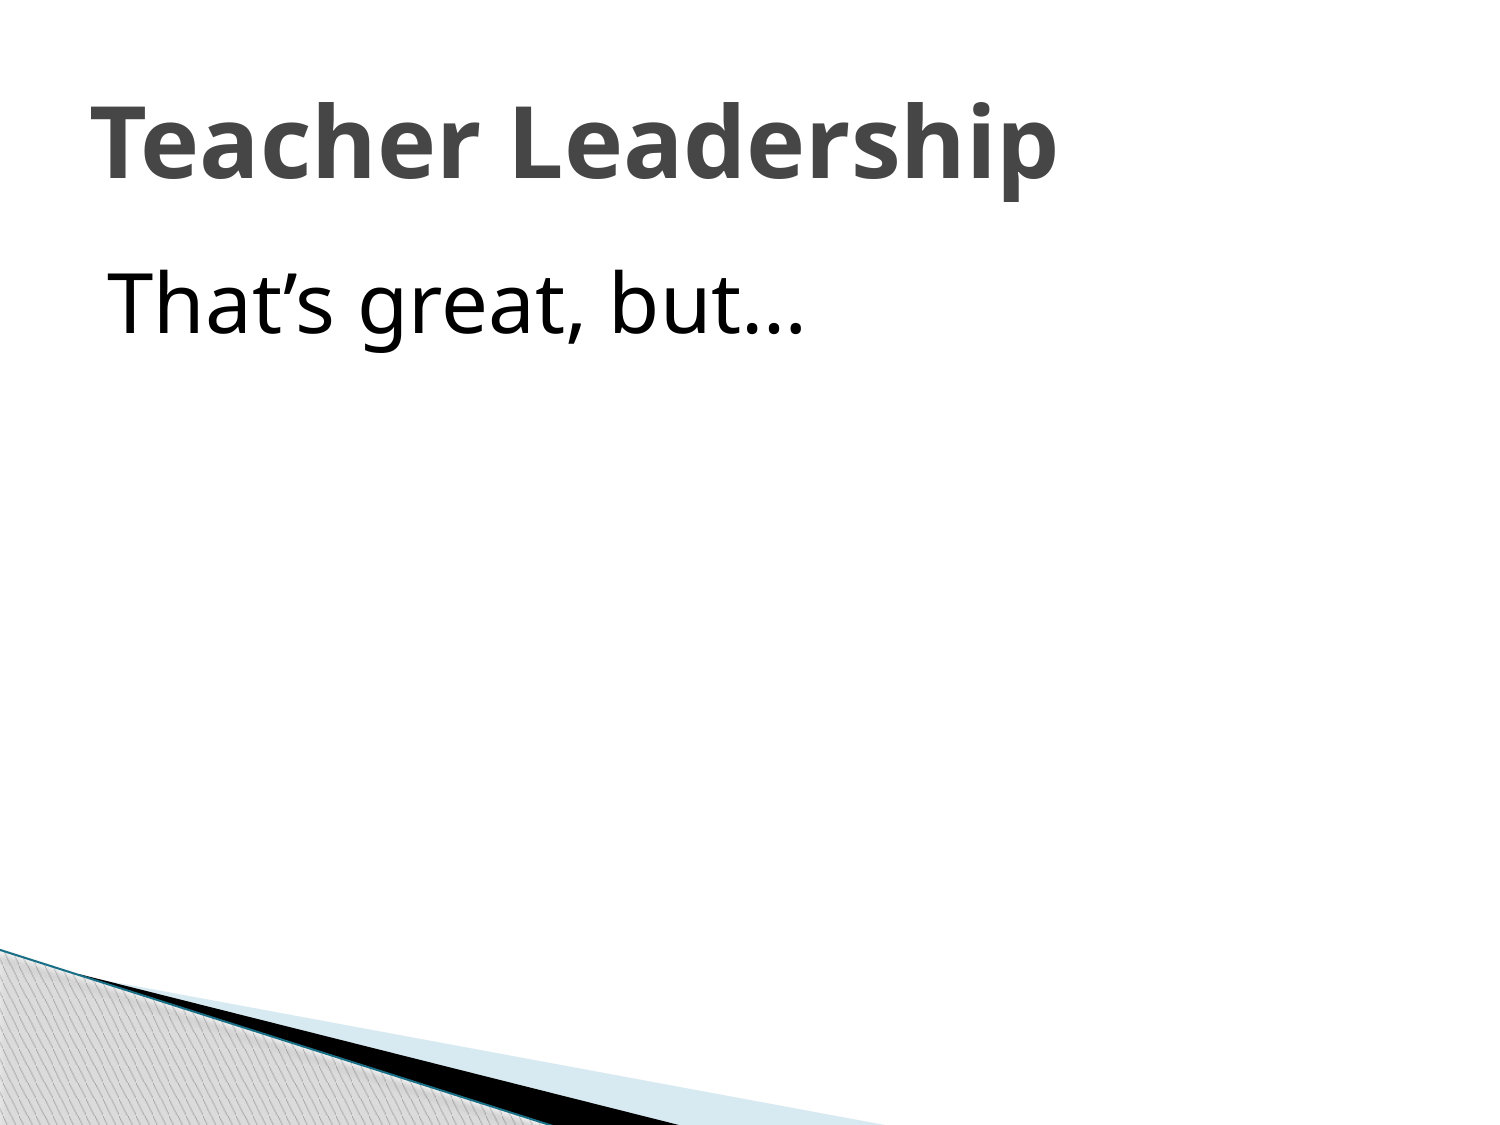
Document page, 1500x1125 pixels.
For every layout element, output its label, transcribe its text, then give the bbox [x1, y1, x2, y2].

title Teacher Leadership [75, 45, 1425, 233]
list That’s great, but… [75, 243, 1425, 986]
